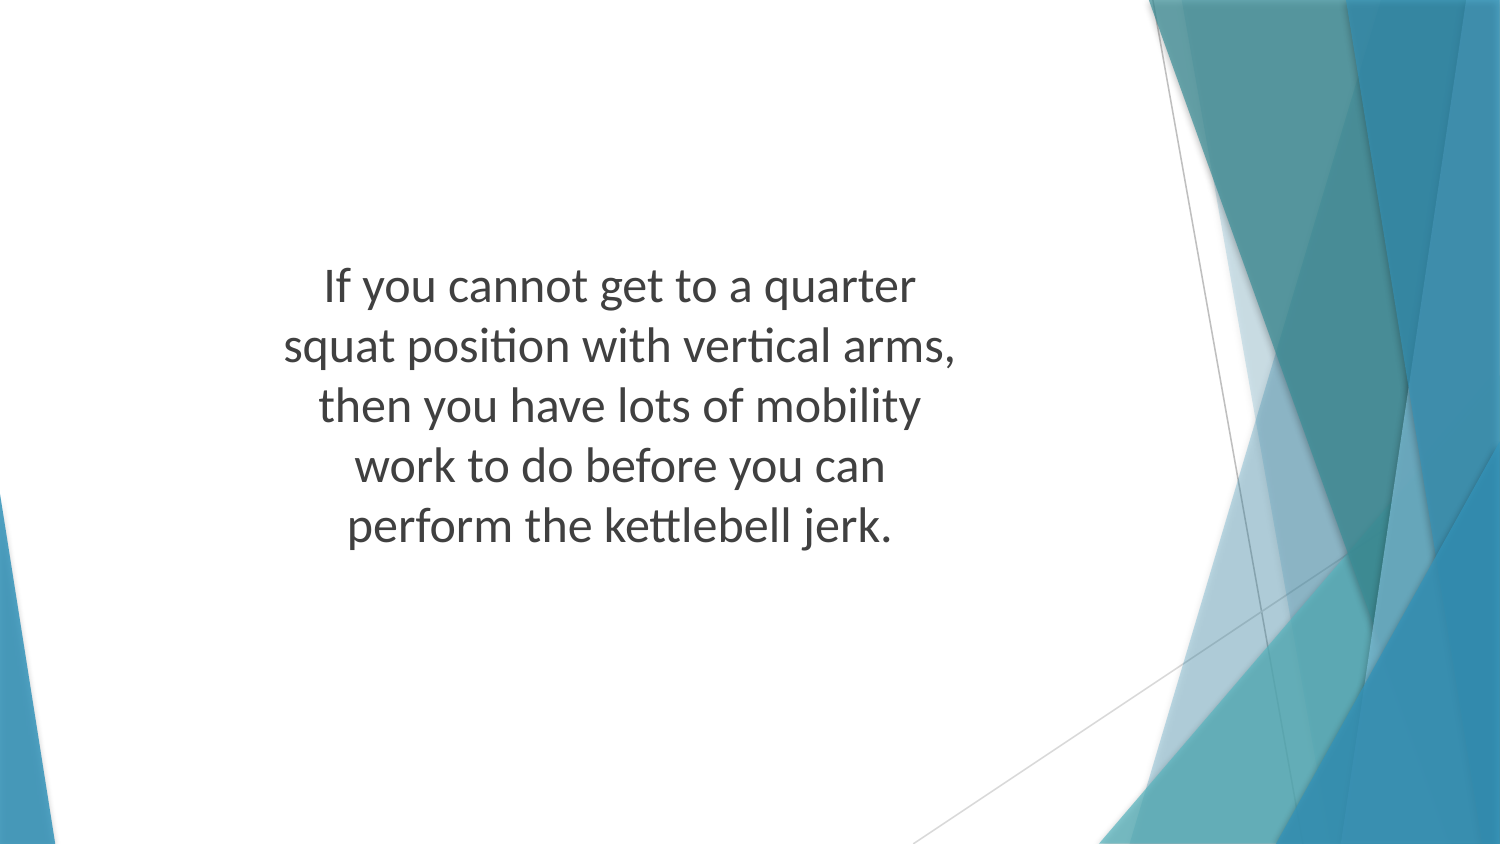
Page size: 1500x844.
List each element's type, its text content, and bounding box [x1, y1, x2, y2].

list If you cannot get to a quarter squat position with vertical arms, then you have lots of mobility work to do before you can perform the kettlebell jerk. [253, 244, 987, 599]
